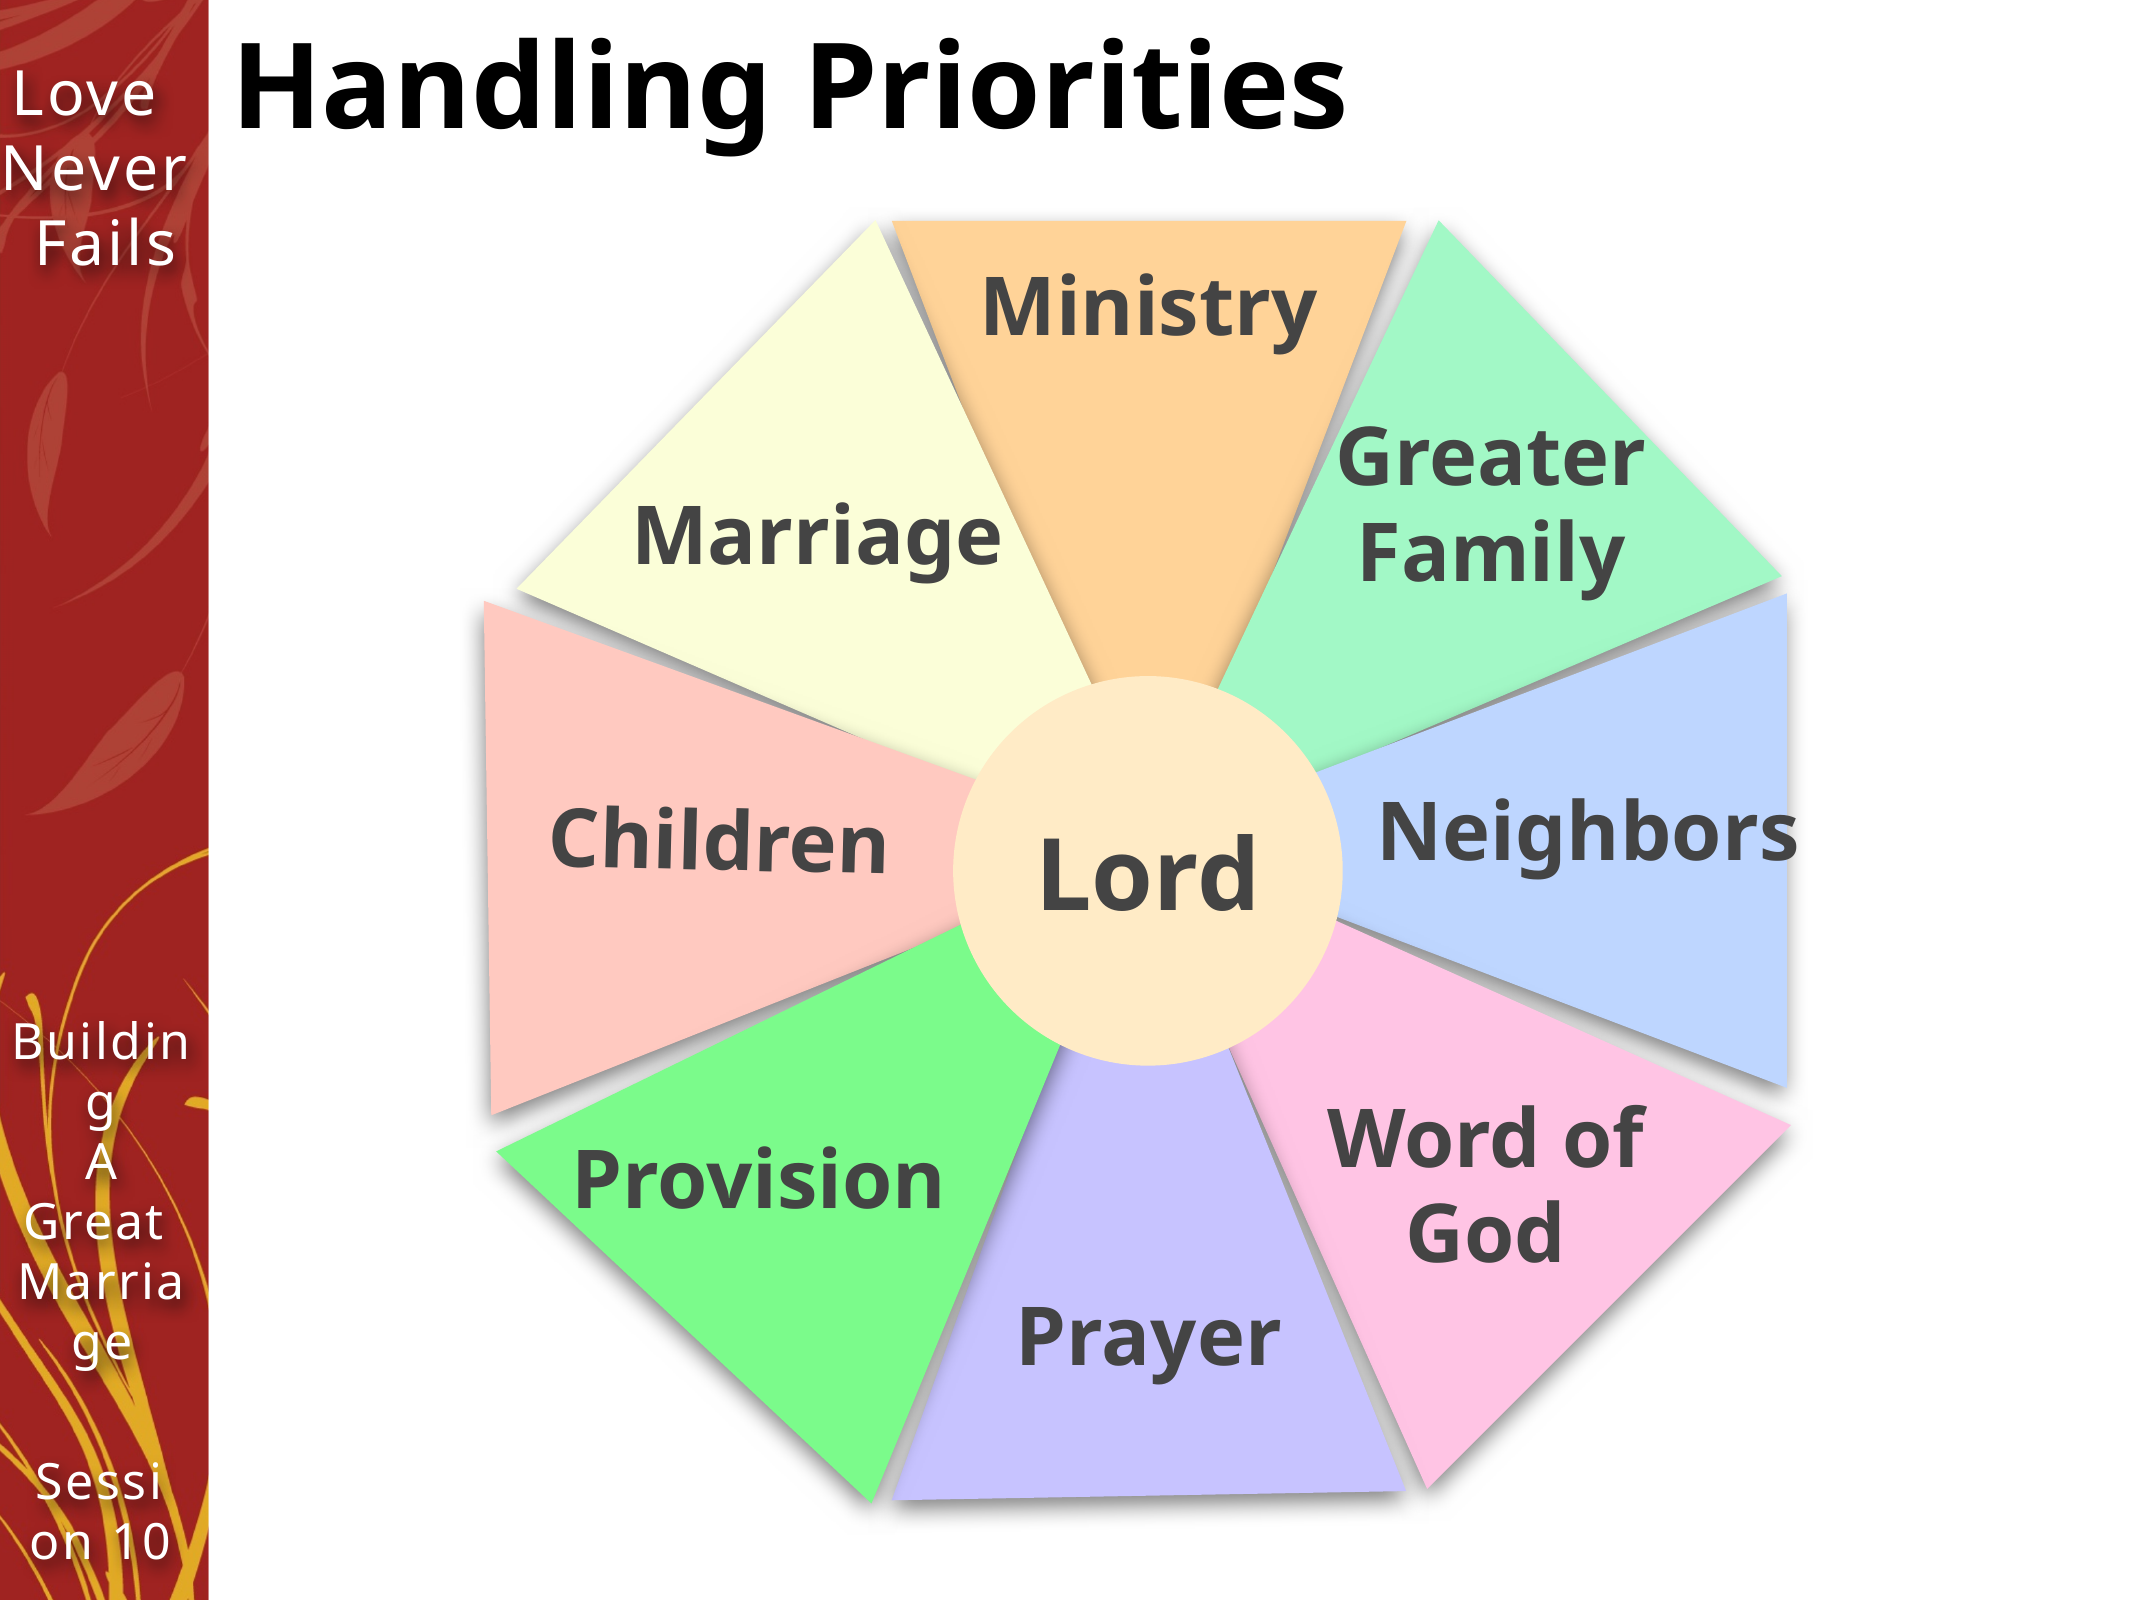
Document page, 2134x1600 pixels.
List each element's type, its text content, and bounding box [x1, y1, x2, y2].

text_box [1345, 813, 1407, 1501]
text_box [477, 581, 967, 1125]
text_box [948, 646, 1792, 1490]
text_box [970, 219, 1783, 643]
title Handling Priorities [230, 0, 1903, 163]
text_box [495, 657, 1335, 1504]
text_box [516, 219, 970, 579]
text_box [1136, 593, 1799, 646]
picture [0, 0, 208, 1600]
